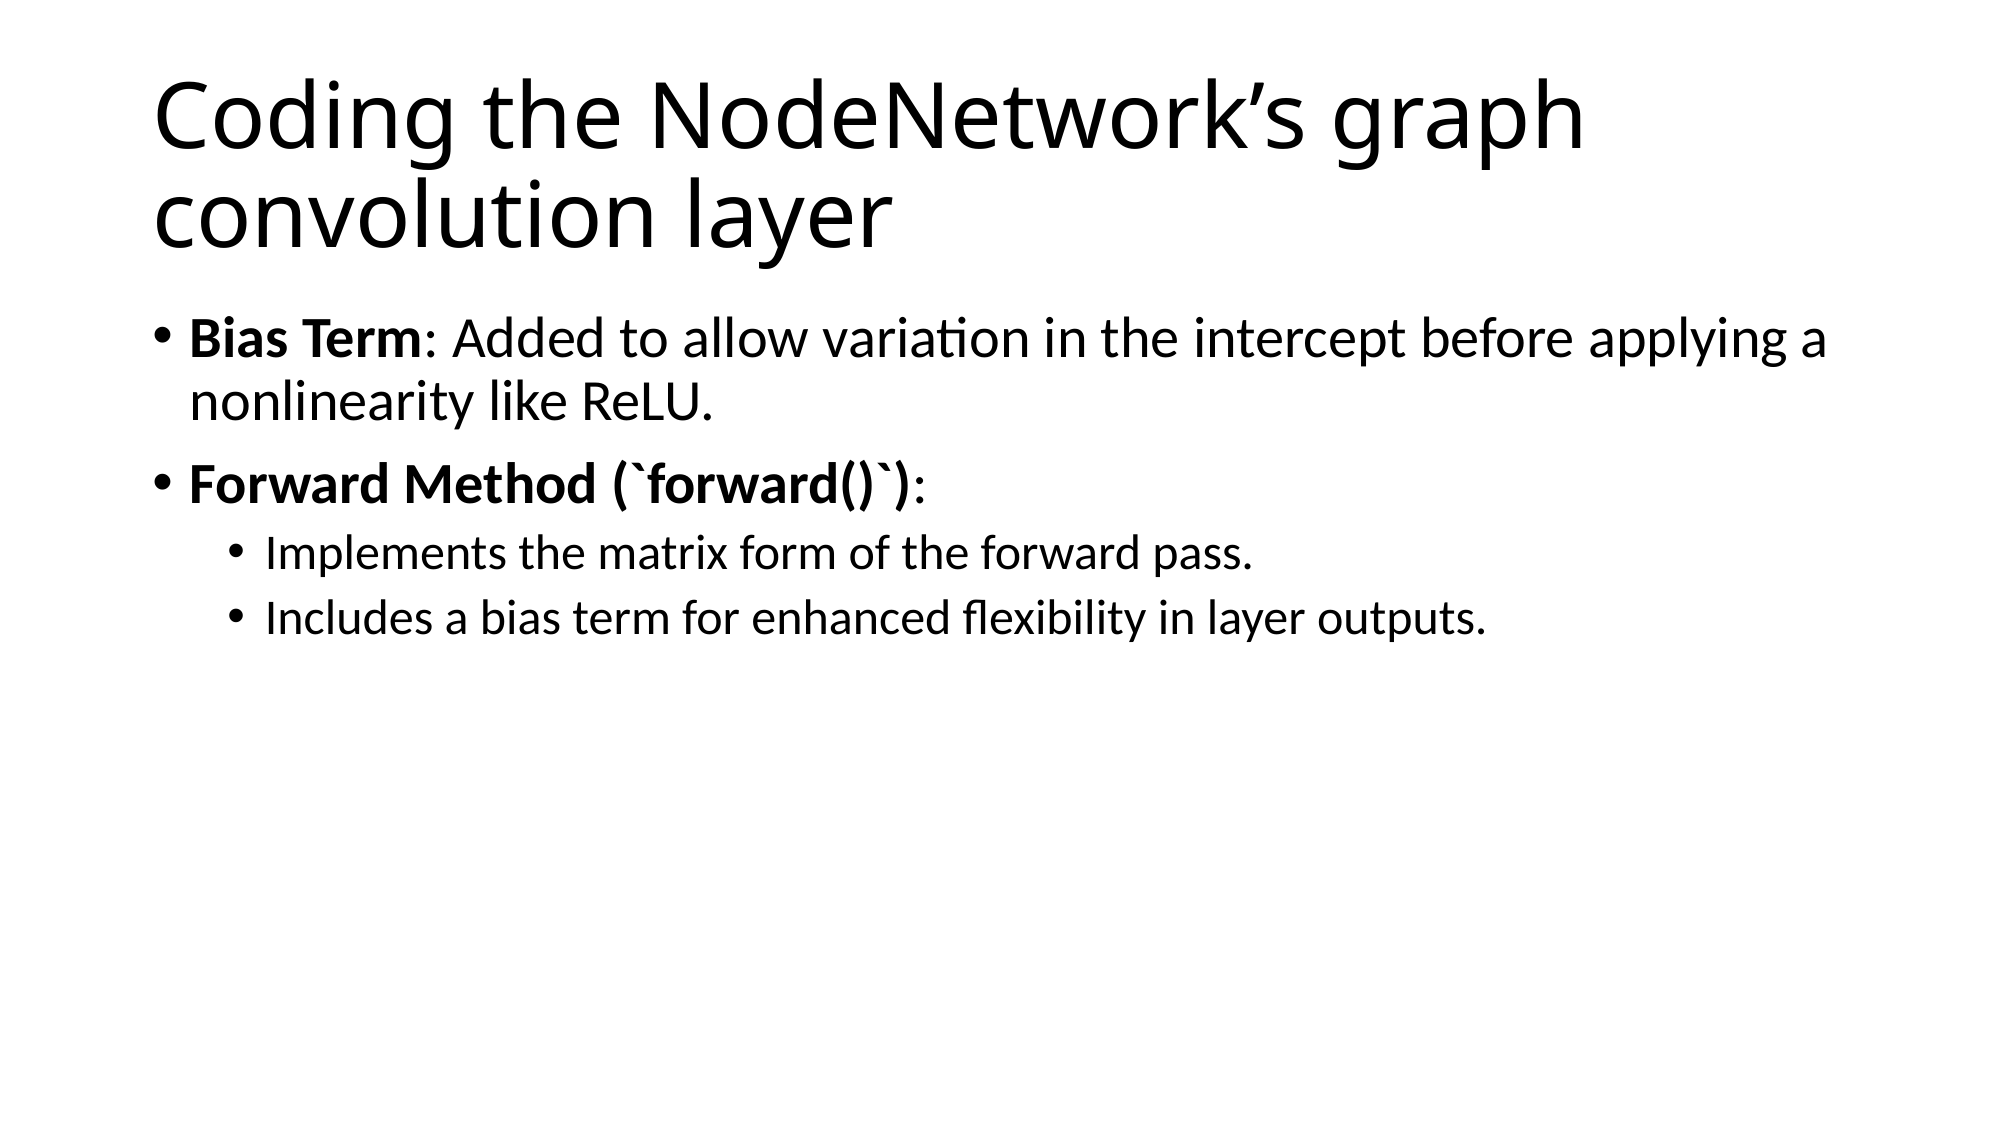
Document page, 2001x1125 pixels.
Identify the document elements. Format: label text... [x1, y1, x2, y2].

title Coding the NodeNetwork’s graph convolution layer [137, 59, 1863, 278]
list Bias Term: Added to allow variation in the intercept before applying a nonlinearity like ReLU. Forward Method (`forward()`): Implements the matrix form of the forward pass. Includes a bias term for enhanced flexibility in layer outputs. [137, 299, 1863, 1014]
